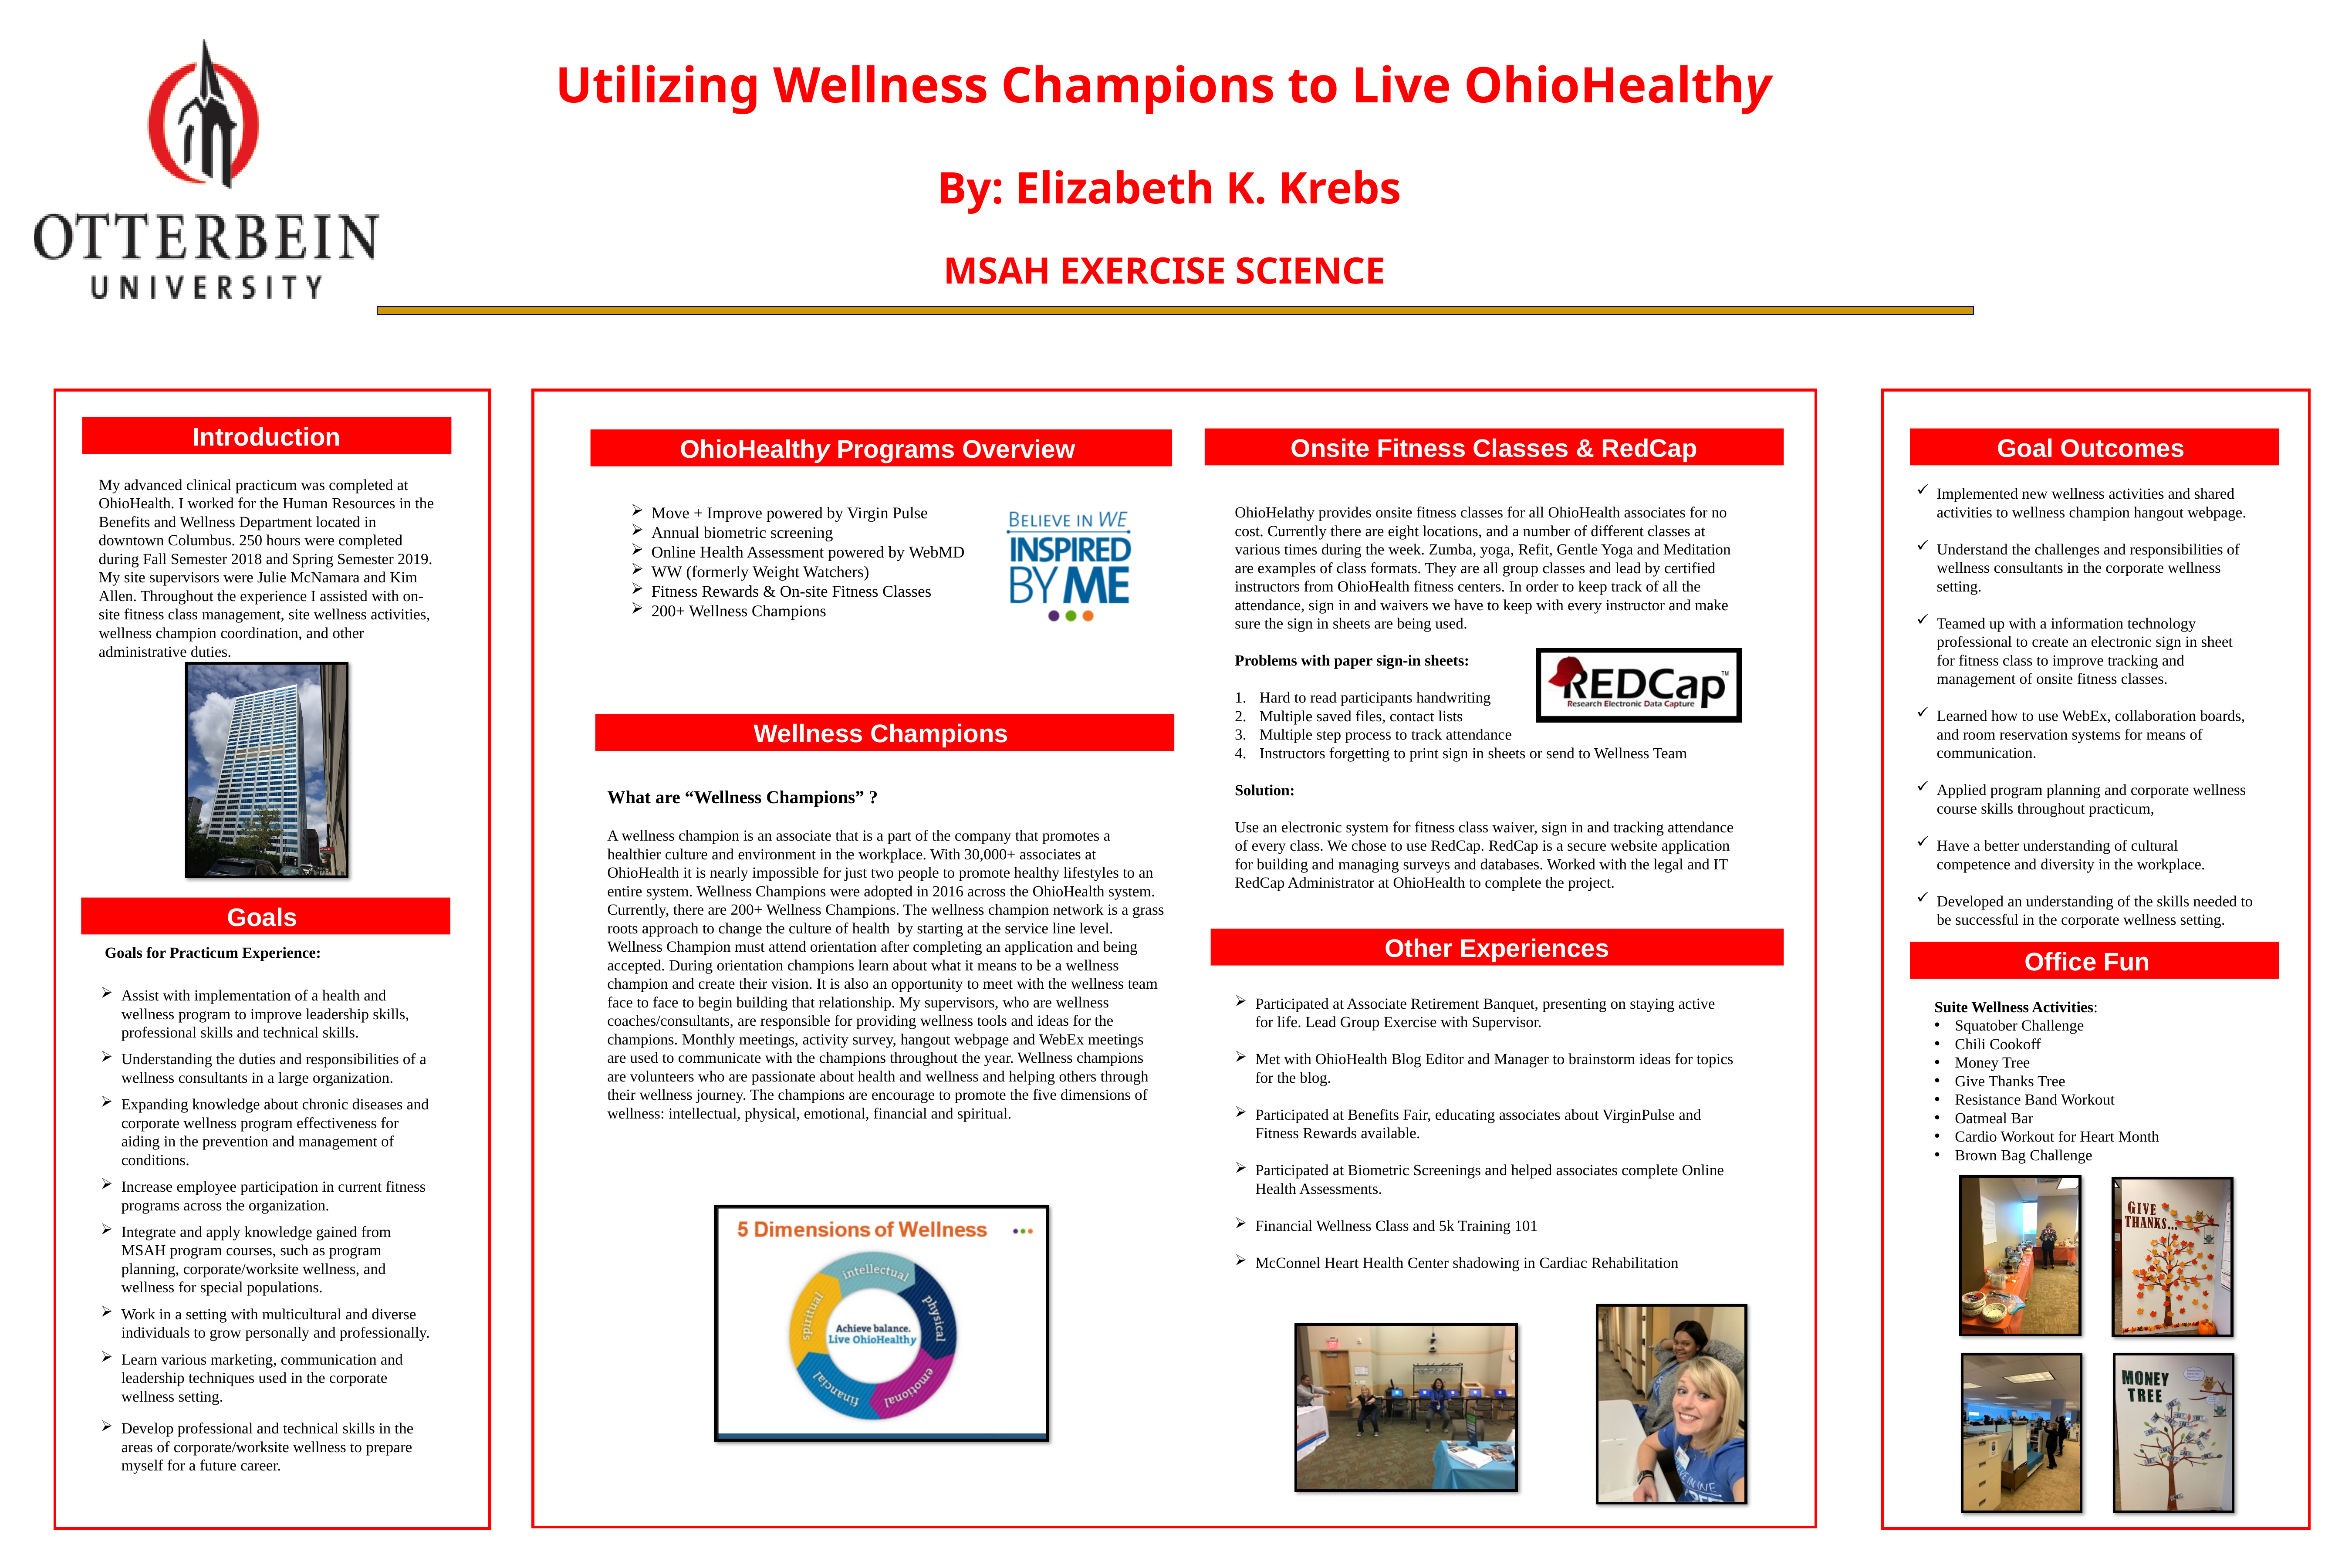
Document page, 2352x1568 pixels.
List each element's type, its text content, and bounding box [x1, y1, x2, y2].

text_box Wellness Champions [595, 714, 1175, 751]
text_box My advanced clinical practicum was completed at OhioHealth. I worked for the Human Resources in the Benefits and Wellness Department located in downtown Columbus. 250 hours were completed during Fall Semester 2018 and Spring Semester 2019. My site supervisors were Julie McNamara and Kim Allen. Throughout the experience I assisted with on-site fitness class management, site wellness activities, wellness champion coordination, and other administrative duties. [92, 471, 444, 663]
text_box What are “Wellness Champions” ? A wellness champion is an associate that is a part of the company that promotes a healthier culture and environment in the workplace. With 30,000+ associates at OhioHealth it is nearly impossible for just two people to promote healthy lifestyles to an entire system. Wellness Champions were adopted in 2016 across the OhioHealth system. Currently, there are 200+ Wellness Champions. The wellness champion network is a grass roots approach to change the culture of health by starting at the service line level. Wellness Champion must attend orientation after completing an application and being accepted. During orientation champions learn about what it means to be a wellness champion and create their vision. It is also an opportunity to meet with the wellness team face to face to begin building that relationship. My supervisors, who are wellness coaches/consultants, are responsible for providing wellness tools and ideas for the champions. Monthly meetings, activity survey, hangout webpage and WebEx meetings are used to communicate with the champions throughout the year. Wellness champions are volunteers who are passionate about health and wellness and helping others through their wellness journey. The champions are encourage to promote the five dimensions of wellness: intellectual, physical, emotional, financial and spiritual. [601, 782, 1173, 1255]
text_box Introduction [82, 417, 452, 454]
picture [187, 664, 346, 876]
picture [999, 498, 1137, 639]
text_box Implemented new wellness activities and shared activities to wellness champion hangout webpage. Understand the challenges and responsibilities of wellness consultants in the corporate wellness setting. Teamed up with a information technology professional to create an electronic sign in sheet for fitness class to improve tracking and management of onsite fitness classes. Learned how to use WebEx, collaboration boards, and room reservation systems for means of communication. Applied program planning and corporate wellness course skills throughout practicum, Have a better understanding of cultural competence and diversity in the workplace. Developed an understanding of the skills needed to be successful in the corporate wellness setting. [1910, 480, 2261, 950]
picture [1944, 1355, 2251, 1510]
text_box Goal Outcomes [1910, 428, 2279, 466]
text_box [533, 390, 1816, 1527]
chart [487, 1050, 984, 1484]
text_box OhioHealthy Programs Overview [590, 429, 1173, 466]
text_box [377, 307, 1974, 314]
text_box Other Experiences [1210, 929, 1784, 966]
text_box Suite Wellness Activities: Squatober Challenge Chili Cookoff Money Tree Give Thanks Tree Resistance Band Workout Oatmeal Bar Cardio Workout for Heart Month Brown Bag Challenge [1928, 994, 2261, 1167]
picture [1574, 1307, 1769, 1501]
text_box Goals [81, 897, 450, 935]
text_box Participated at Associate Retirement Banquet, presenting on staying active for life. Lead Group Exercise with Supervisor. Met with OhioHealth Blog Editor and Manager to brainstorm ideas for topics for the blog. Participated at Benefits Fair, educating associates about VirginPulse and Fitness Rewards available. Participated at Biometric Screenings and helped associates complete Online Health Assessments. Financial Wellness Class and 5k Training 101 McConnel Heart Health Center shadowing in Cardiac Rehabilitation [1228, 990, 1742, 1367]
text_box [55, 390, 490, 1529]
picture [2114, 1179, 2231, 1335]
text_box Move + Improve powered by Virgin Pulse ​ Annual biometric screening​ Online Health Assessment powered by WebMD​ WW (formerly Weight Watchers)​ Fitness Rewards & On-site Fitness Classes​ 200+ Wellness Champions ​ [624, 499, 997, 623]
text_box OhioHelathy provides onsite fitness classes for all OhioHealth associates for no cost. Currently there are eight locations, and a number of different classes at various times during the week. Zumba, yoga, Refit, Gentle Yoga and Meditation are examples of class formats. They are all group classes and lead by certified instructors from OhioHealth fitness centers. In order to keep track of all the attendance, sign in and waivers we have to keep with every instructor and make sure the sign in sheets are being used. Problems with paper sign-in sheets: Hard to read participants handwriting Multiple saved files, contact lists Multiple step process to track attendance Instructors forgetting to print sign in sheets or send to Wellness Team Solution: Use an electronic system for fitness class waiver, sign in and tracking attendance of every class. We chose to use RedCap. RedCap is a secure website application for building and managing surveys and databases. Worked with the legal and IT RedCap Administrator at OhioHealth to complete the project. [1228, 499, 1742, 895]
text_box [1882, 390, 2310, 1529]
picture [1297, 1326, 1515, 1490]
picture [34, 39, 380, 299]
text_box Office Fun [1910, 942, 2279, 979]
picture [716, 1207, 1046, 1439]
text_box Utilizing Wellness Champions to Live OhioHealthy By: Elizabeth K. Krebs MSAH EXERCISE SCIENCE [382, 57, 1962, 295]
text_box Goals for Practicum Experience: Assist with implementation of a health and wellness program to improve leadership skills, professional skills and technical skills. Understanding the duties and responsibilities of a wellness consultants in a large organization. Expanding knowledge about chronic diseases and corporate wellness program effectiveness for aiding in the prevention and management of conditions. Increase employee participation in current fitness programs across the organization. Integrate and apply knowledge gained from MSAH program courses, such as program planning, corporate/worksite wellness, and wellness for special populations. Work in a setting with multicultural and diverse individuals to grow personally and professionally. Learn various marketing, communication and leadership techniques used in the corporate wellness setting. Develop professional and technical skills in the areas of corporate/worksite wellness to prepare myself for a future career. [94, 939, 442, 1501]
picture [1962, 1178, 2079, 1334]
picture [1536, 648, 1742, 723]
text_box Onsite Fitness Classes & RedCap [1204, 428, 1784, 466]
